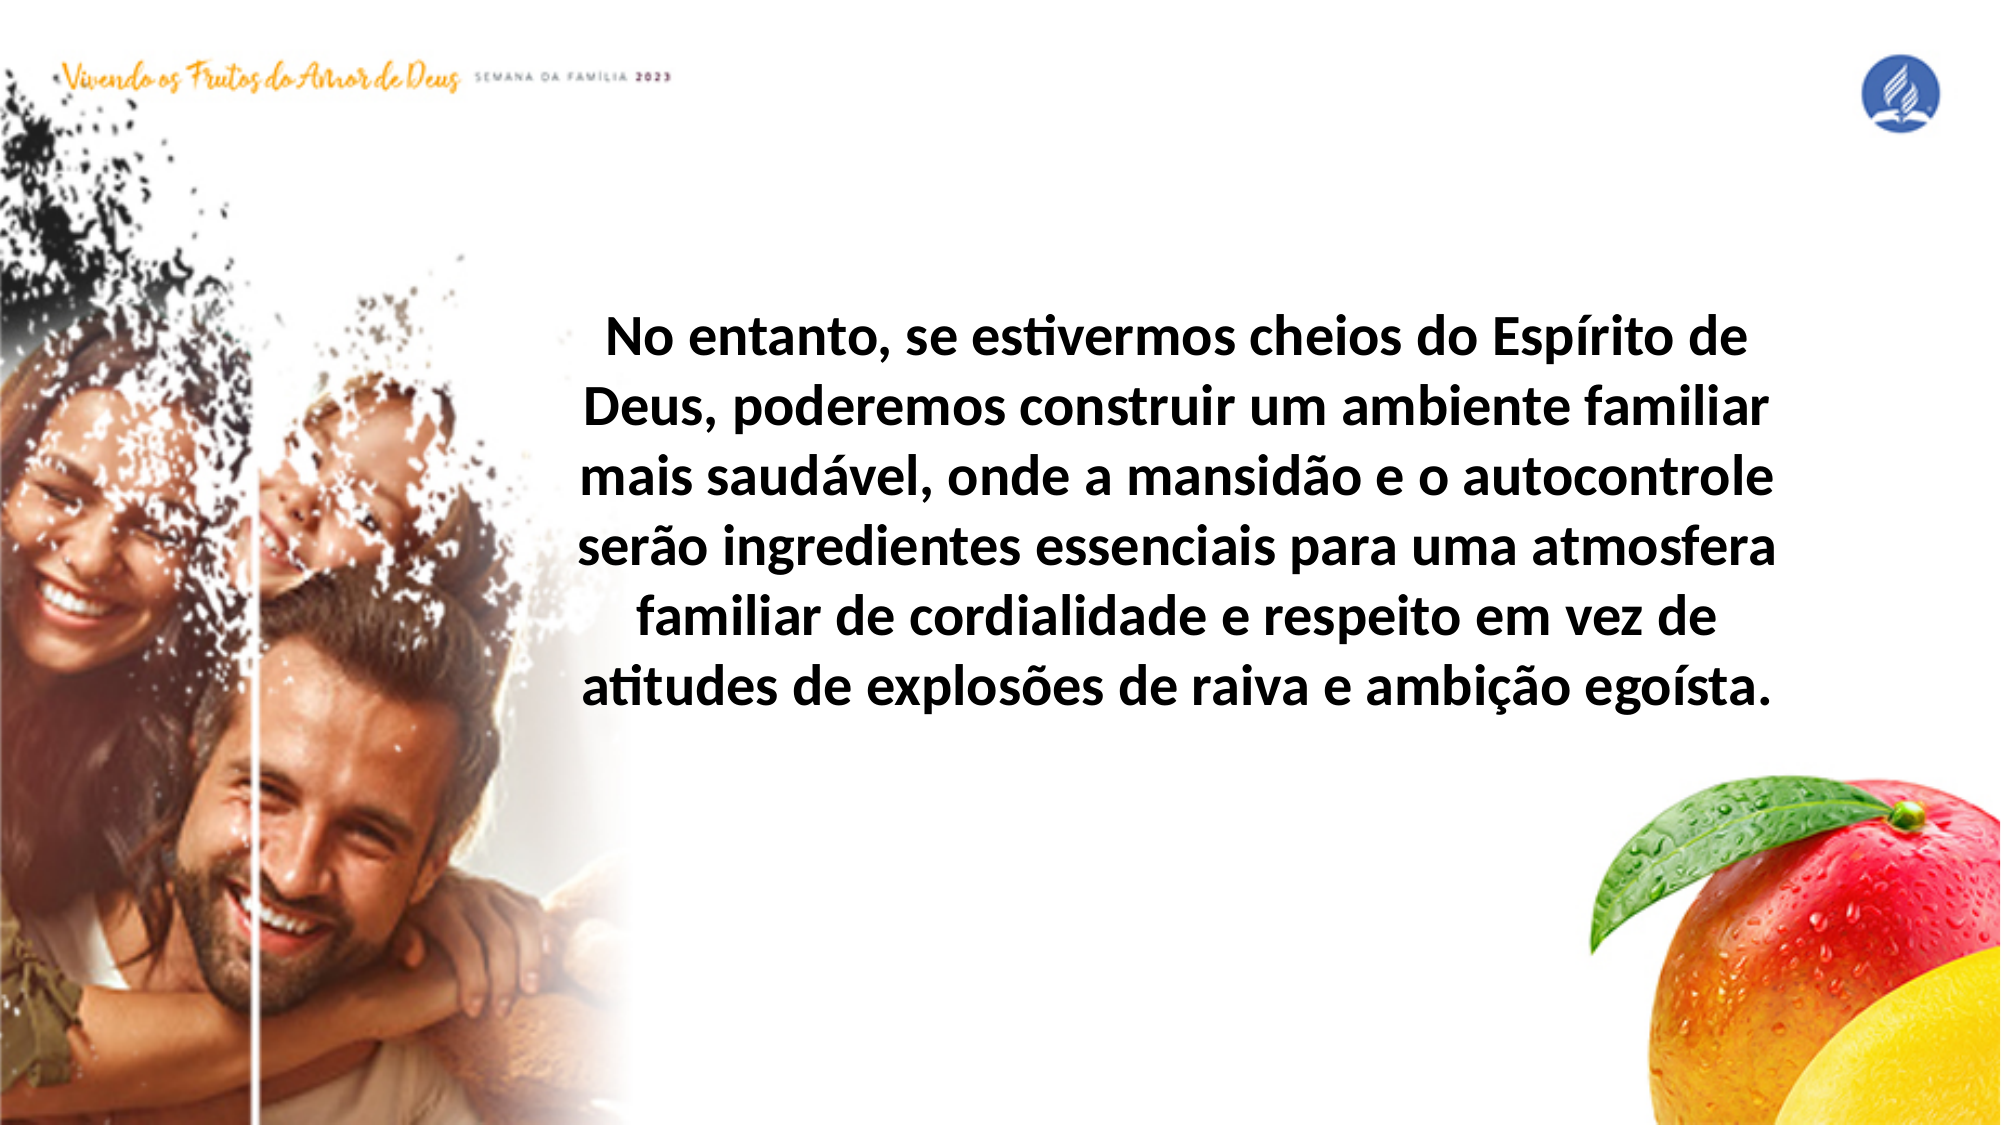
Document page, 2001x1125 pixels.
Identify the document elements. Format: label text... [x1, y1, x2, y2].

text_box No entanto, se estivermos cheios do Espírito de Deus, poderemos construir um ambiente familiar mais saudável, onde a mansidão e o autocontrole serão ingredientes essenciais para uma atmosfera familiar de cordialidade e respeito em vez de atitudes de explosões de raiva e ambição egoísta. [541, 289, 1821, 725]
picture [0, 0, 2001, 1125]
